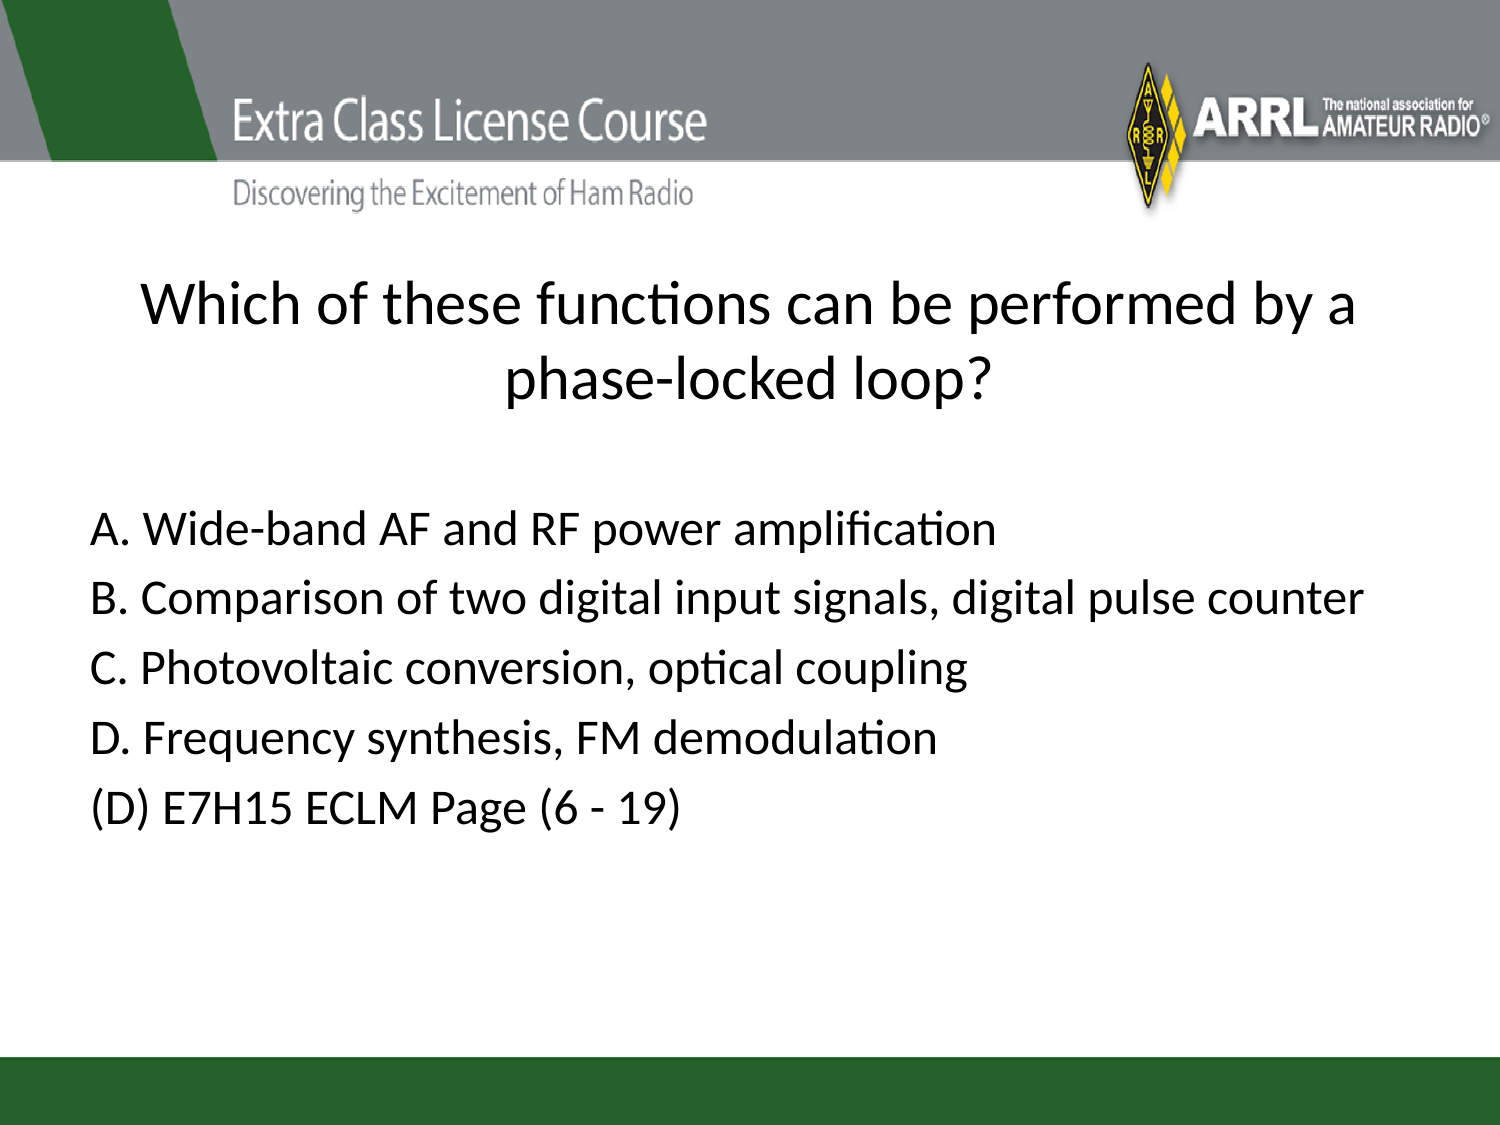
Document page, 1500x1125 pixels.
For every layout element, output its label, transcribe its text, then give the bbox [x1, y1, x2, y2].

title Which of these functions can be performed by a phase-locked loop? [75, 254, 1425, 435]
picture [0, 0, 1500, 1125]
list A. Wide-band AF and RF power amplification B. Comparison of two digital input signals, digital pulse counter C. Photovoltaic conversion, optical coupling D. Frequency synthesis, FM demodulation (D) E7H15 ECLM Page (6 - 19) [75, 487, 1425, 1005]
